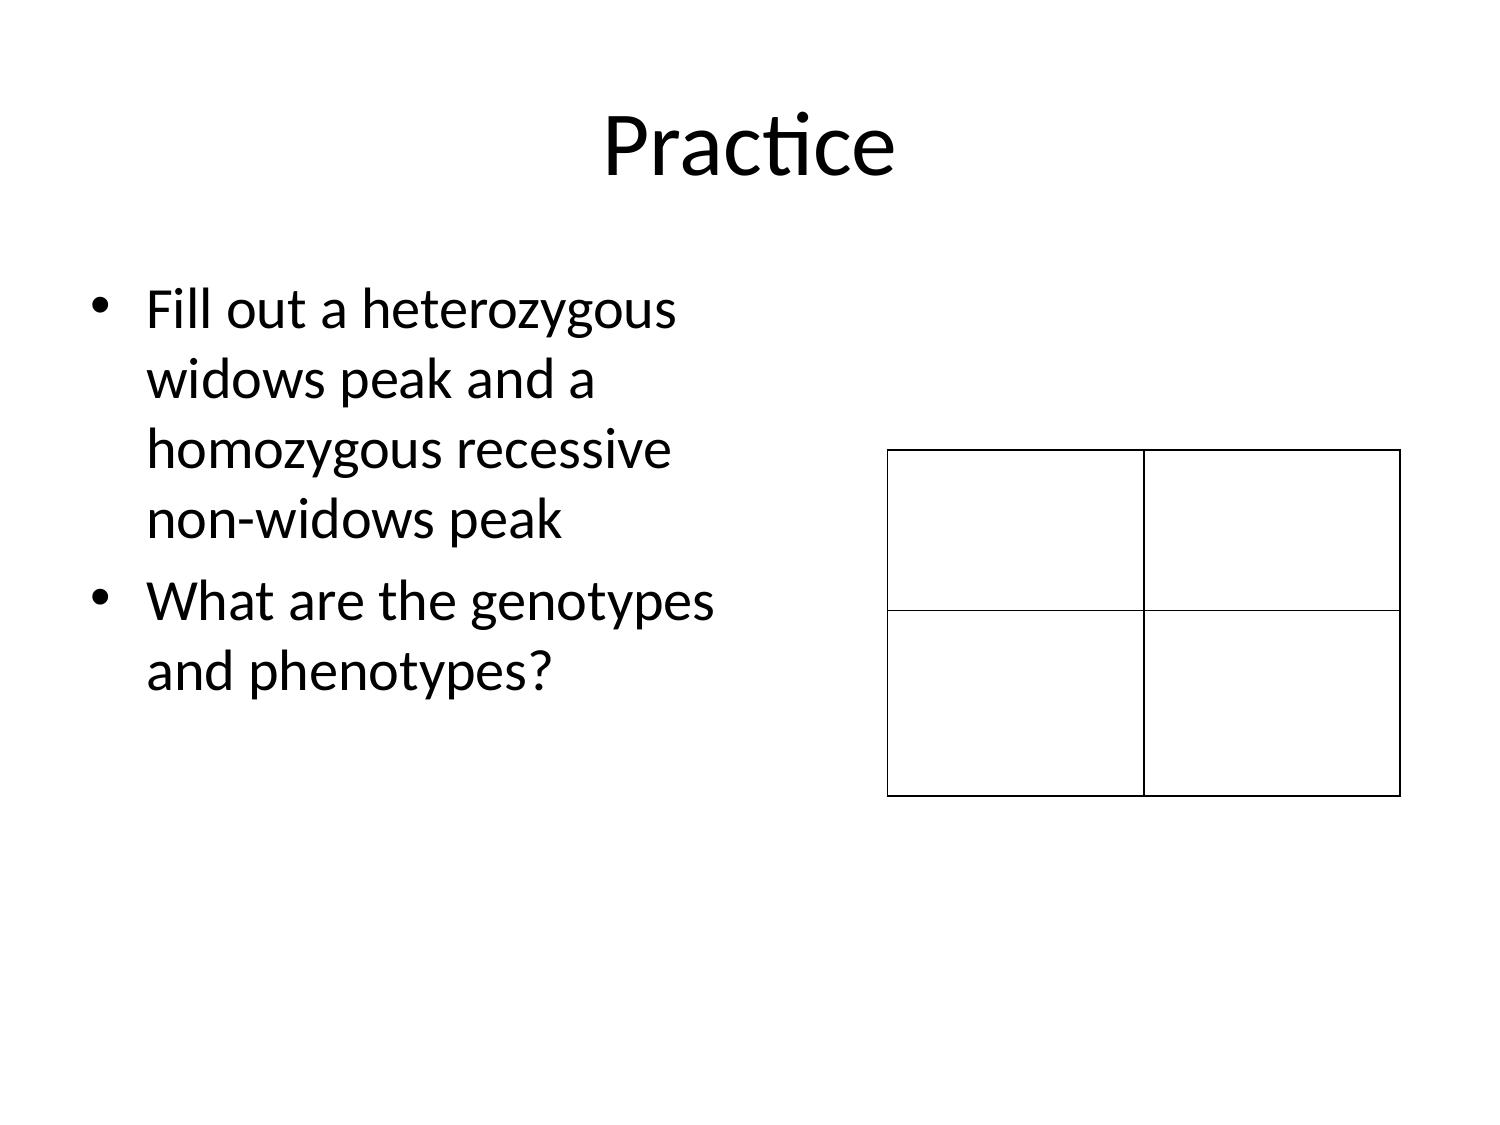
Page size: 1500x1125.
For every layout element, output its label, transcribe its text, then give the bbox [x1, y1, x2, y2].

title Practice [75, 45, 1425, 233]
table_cell [888, 611, 1143, 795]
table_cell [1145, 611, 1399, 795]
list Fill out a heterozygous widows peak and a homozygous recessive non-widows peak What are the genotypes and phenotypes? [75, 262, 738, 1005]
table_header [1145, 451, 1399, 610]
table_header [888, 451, 1143, 610]
